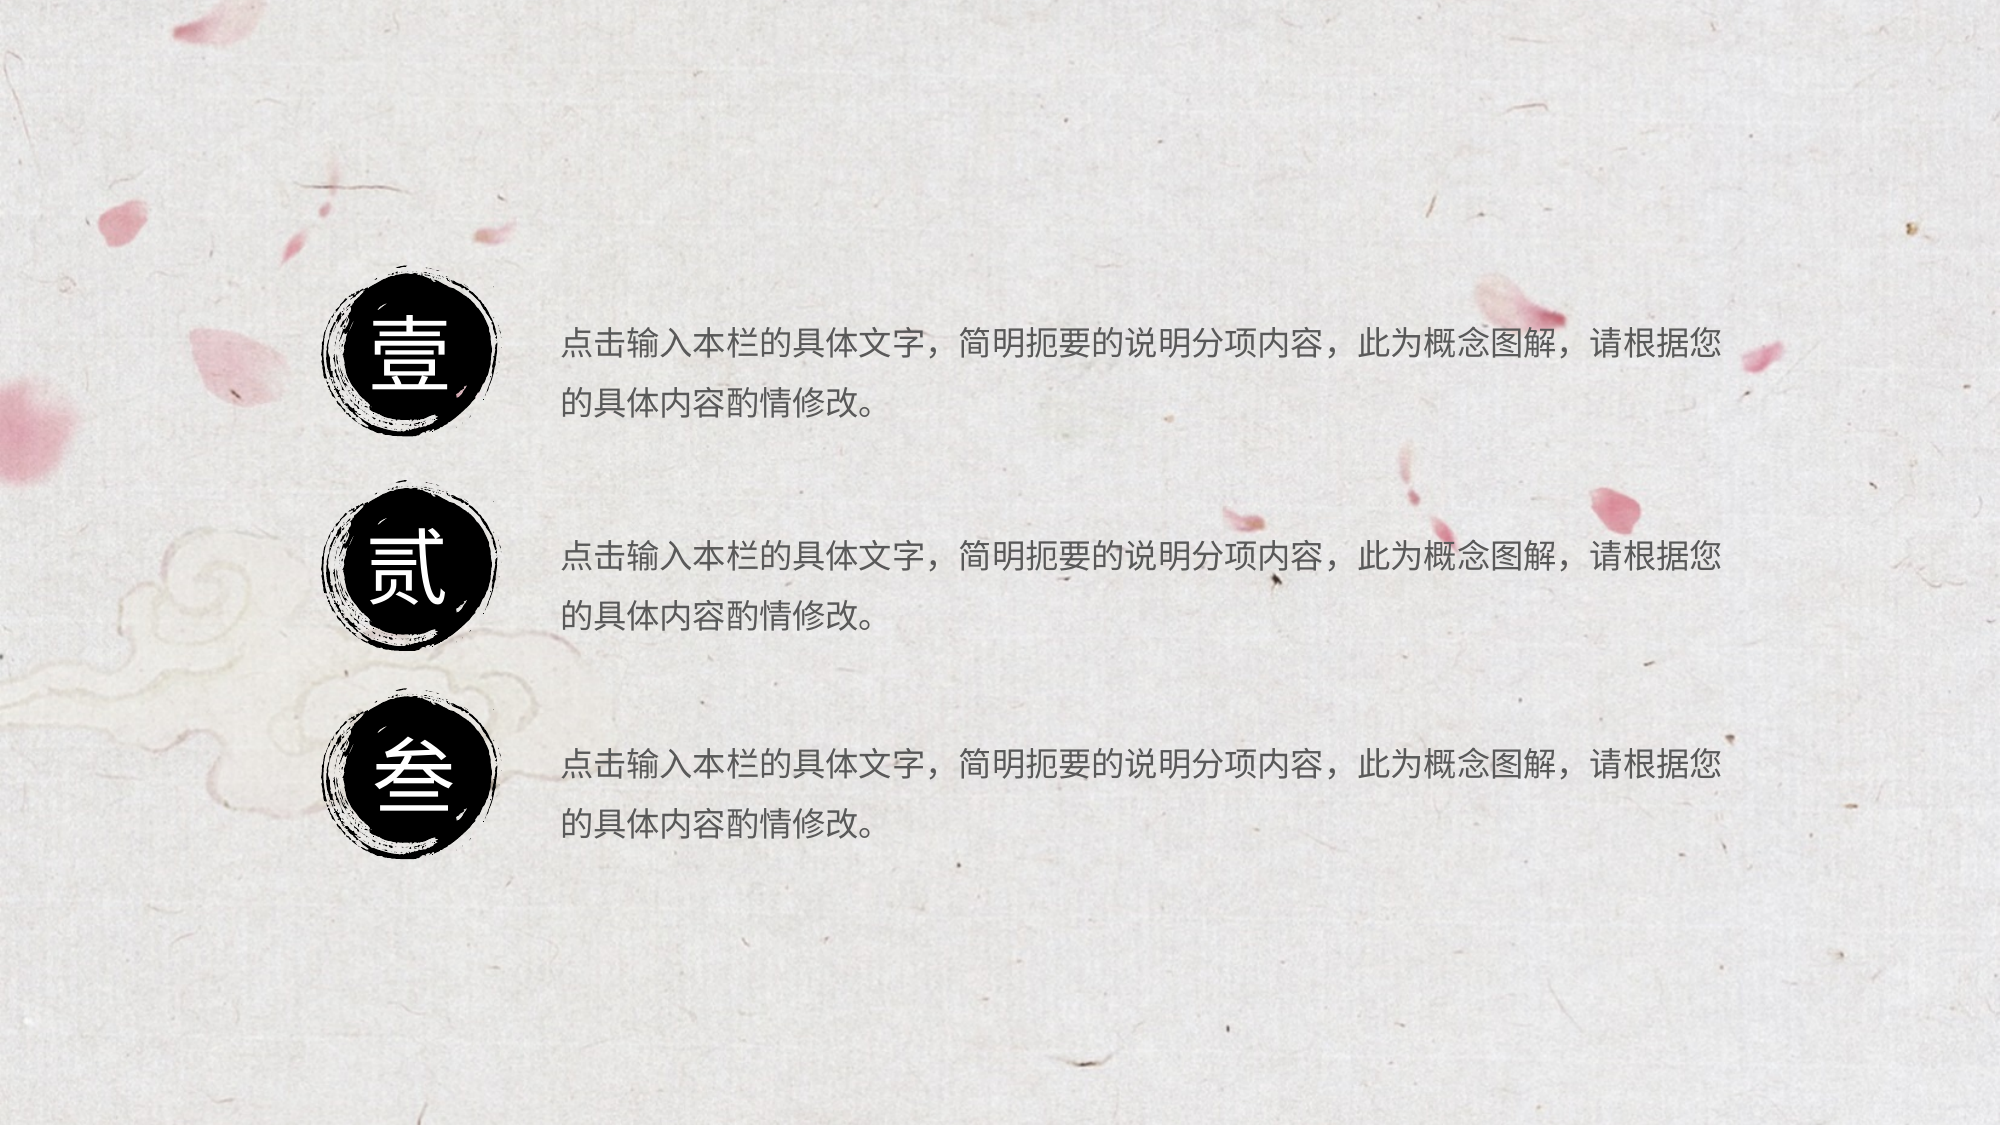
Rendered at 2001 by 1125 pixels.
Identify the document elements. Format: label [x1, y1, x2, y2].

text_box [320, 265, 1752, 860]
picture [0, 0, 2000, 1125]
